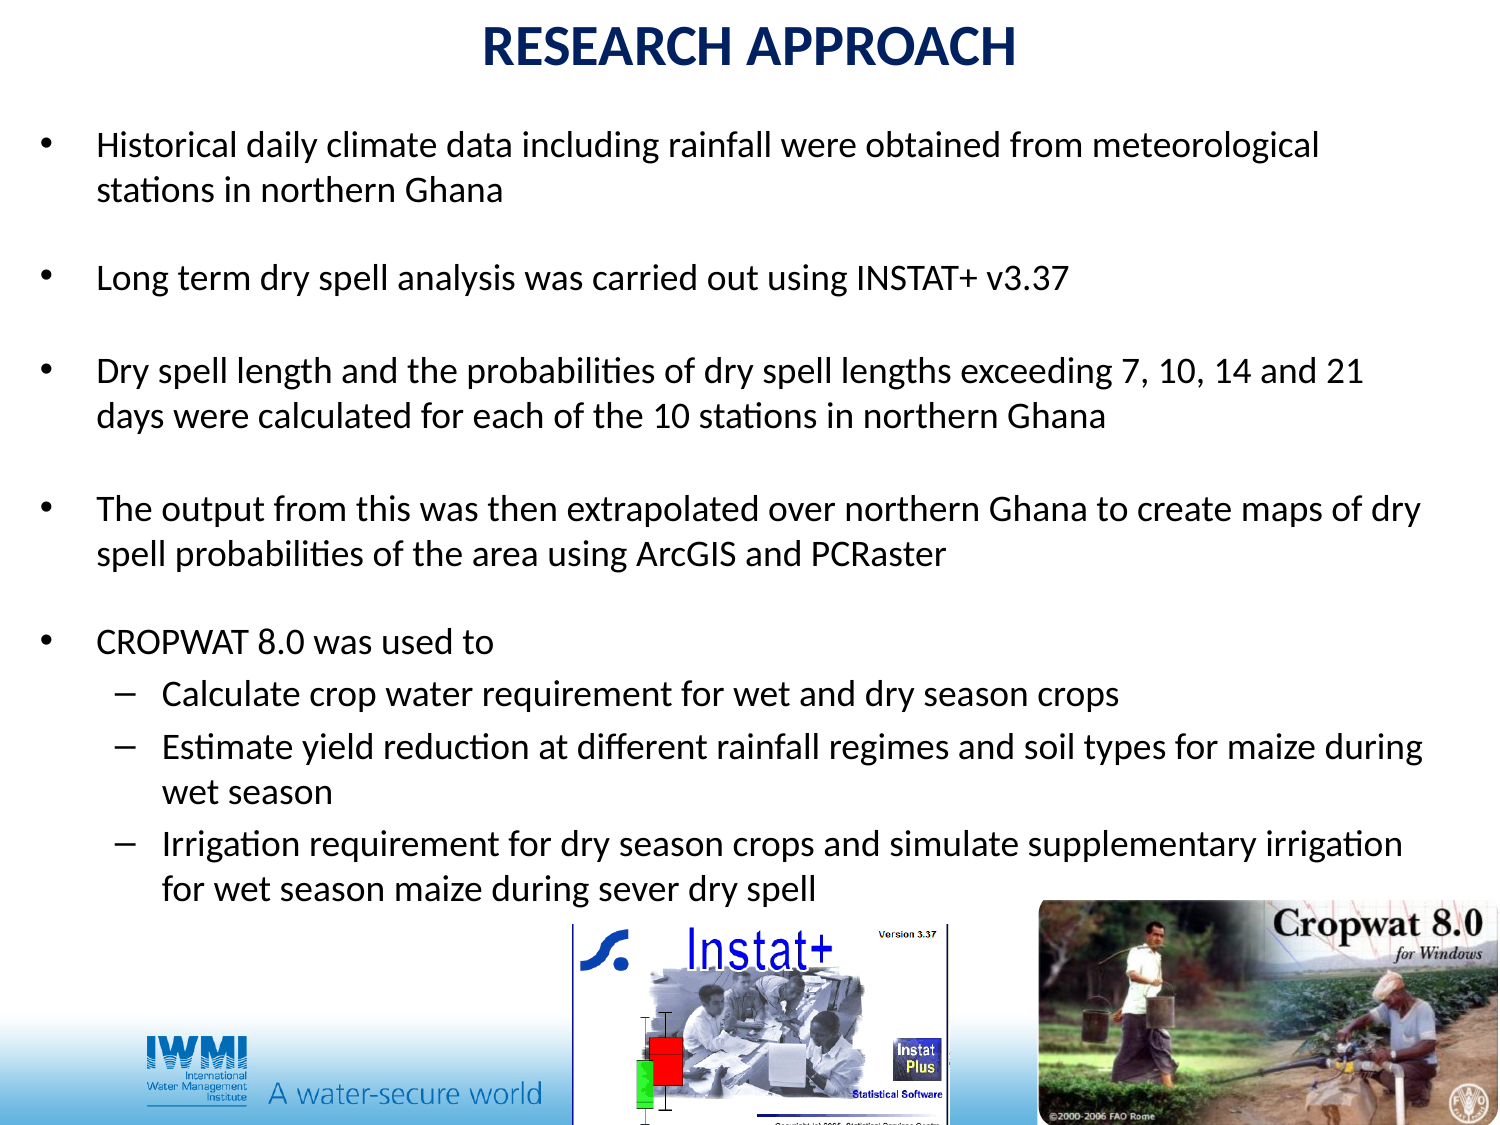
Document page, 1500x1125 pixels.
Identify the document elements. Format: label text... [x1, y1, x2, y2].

picture [0, 899, 1500, 1125]
list Historical daily climate data including rainfall were obtained from meteorological stations in northern Ghana Long term dry spell analysis was carried out using INSTAT+ v3.37 Dry spell length and the probabilities of dry spell lengths exceeding 7, 10, 14 and 21 days were calculated for each of the 10 stations in northern Ghana The output from this was then extrapolated over northern Ghana to create maps of dry spell probabilities of the area using ArcGIS and PCRaster CROPWAT 8.0 was used to Calculate crop water requirement for wet and dry season crops Estimate yield reduction at different rainfall regimes and soil types for maize during wet season Irrigation requirement for dry season crops and simulate supplementary irrigation for wet season maize during sever dry spell [24, 112, 1450, 1063]
title Research approach [24, 0, 1475, 113]
